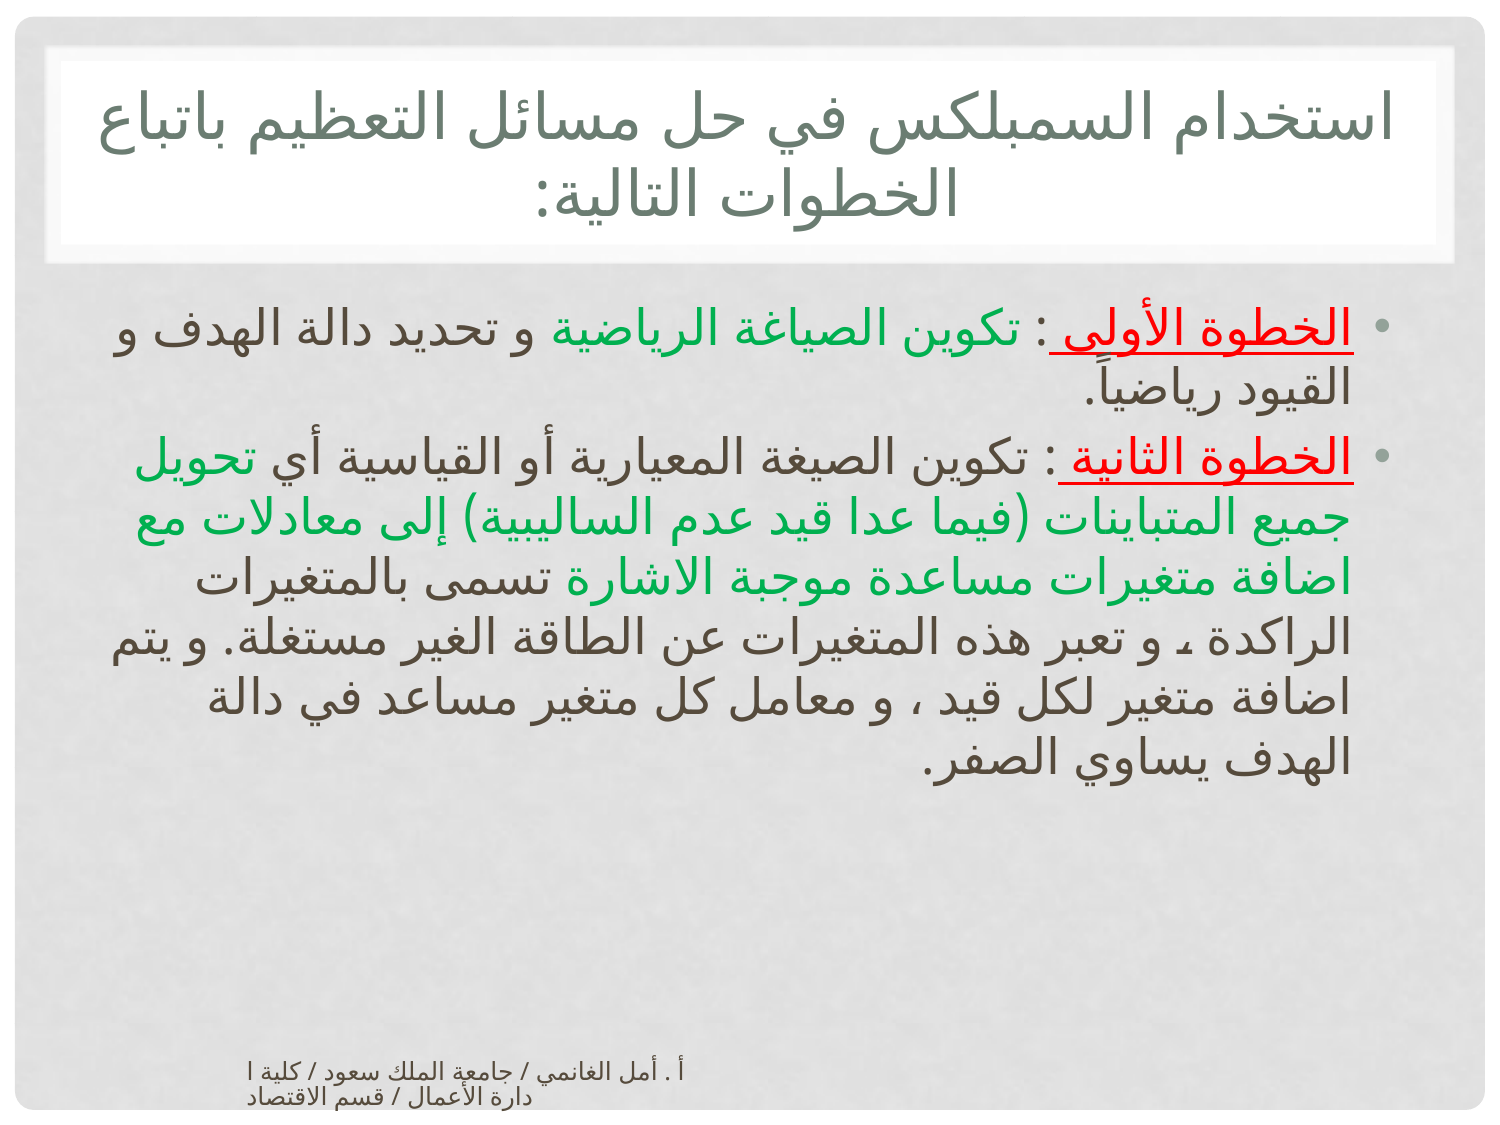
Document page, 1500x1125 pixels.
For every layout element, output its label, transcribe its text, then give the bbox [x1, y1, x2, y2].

list الخطوة الأولى : تكوين الصياغة الرياضية و تحديد دالة الهدف و القيود رياضياً. الخطوة الثانية : تكوين الصيغة المعيارية أو القياسية أي تحويل جميع المتباينات (فيما عدا قيد عدم الساليبية) إلى معادلات مع اضافة متغيرات مساعدة موجبة الاشارة تسمى بالمتغيرات الراكدة ، و تعبر هذه المتغيرات عن الطاقة الغير مستغلة. و يتم اضافة متغير لكل قيد ، و معامل كل متغير مساعد في دالة الهدف يساوي الصفر. [75, 287, 1425, 1005]
footer أ . أمل الغانمي / جامعة الملك سعود / كلية ادارة الأعمال / قسم الاقتصاد [512, 1042, 988, 1103]
title استخدام السمبلكس في حل مسائل التعظيم باتباع الخطوات التالية: [69, 66, 1425, 238]
